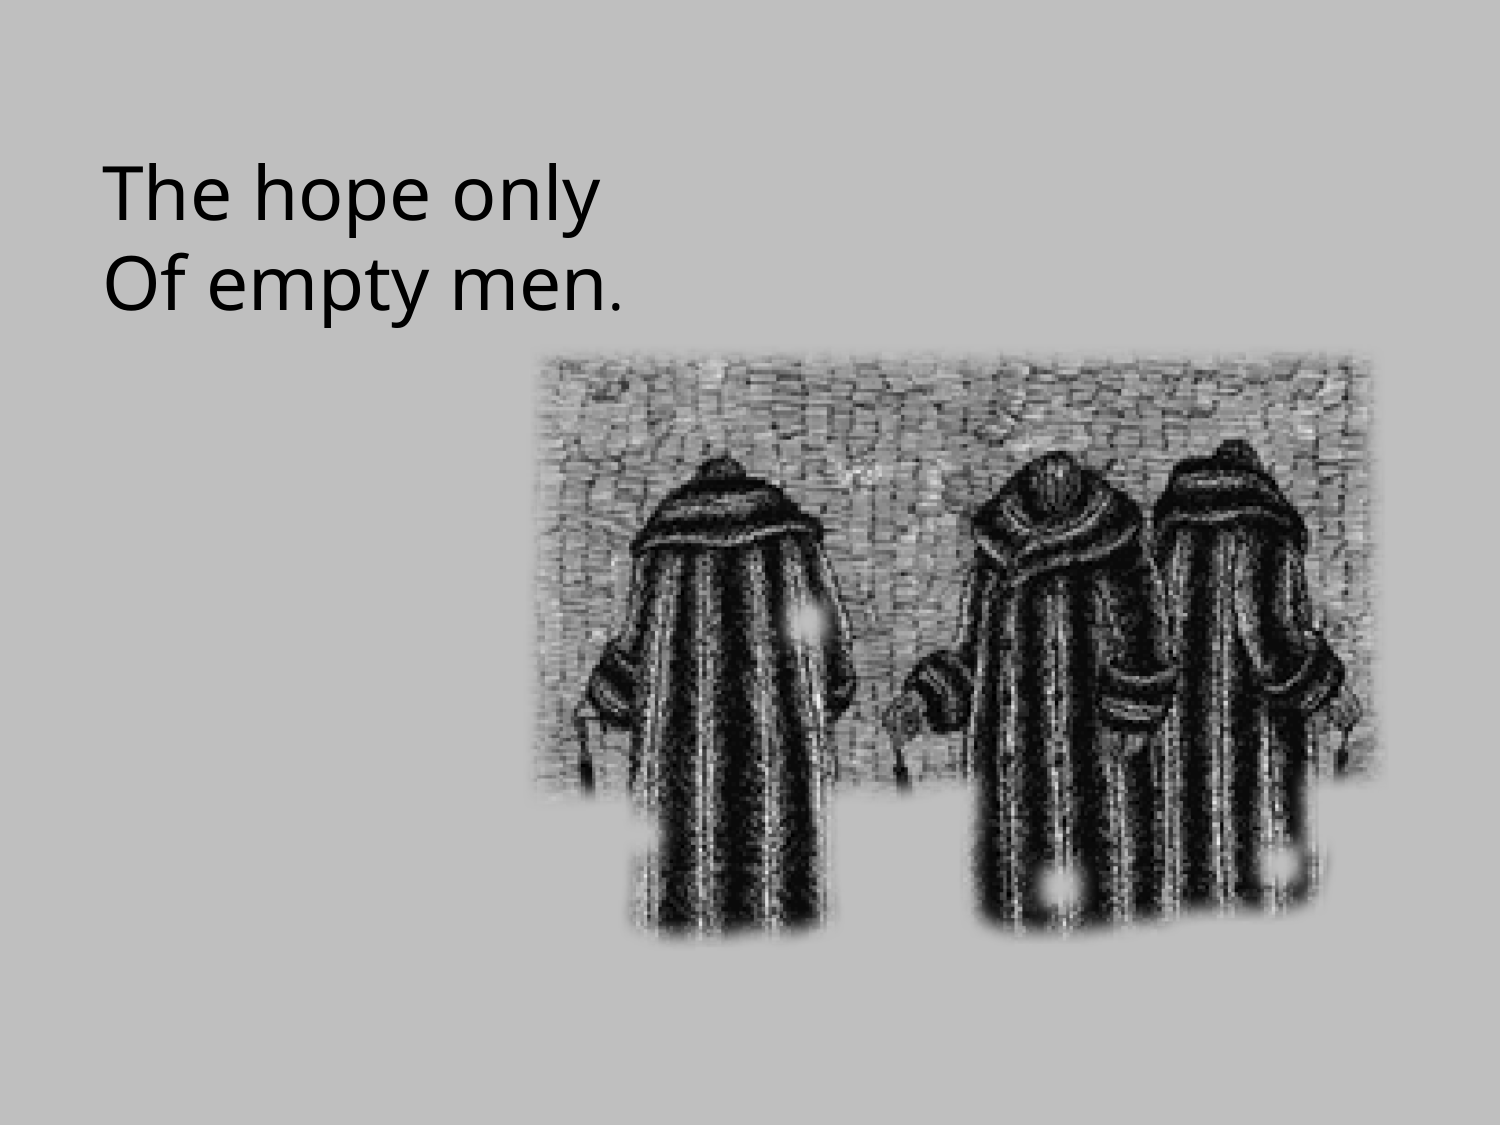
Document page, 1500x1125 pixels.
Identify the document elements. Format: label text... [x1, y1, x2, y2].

picture [499, 344, 1419, 1033]
text_box The hope only Of empty men. [87, 137, 838, 333]
